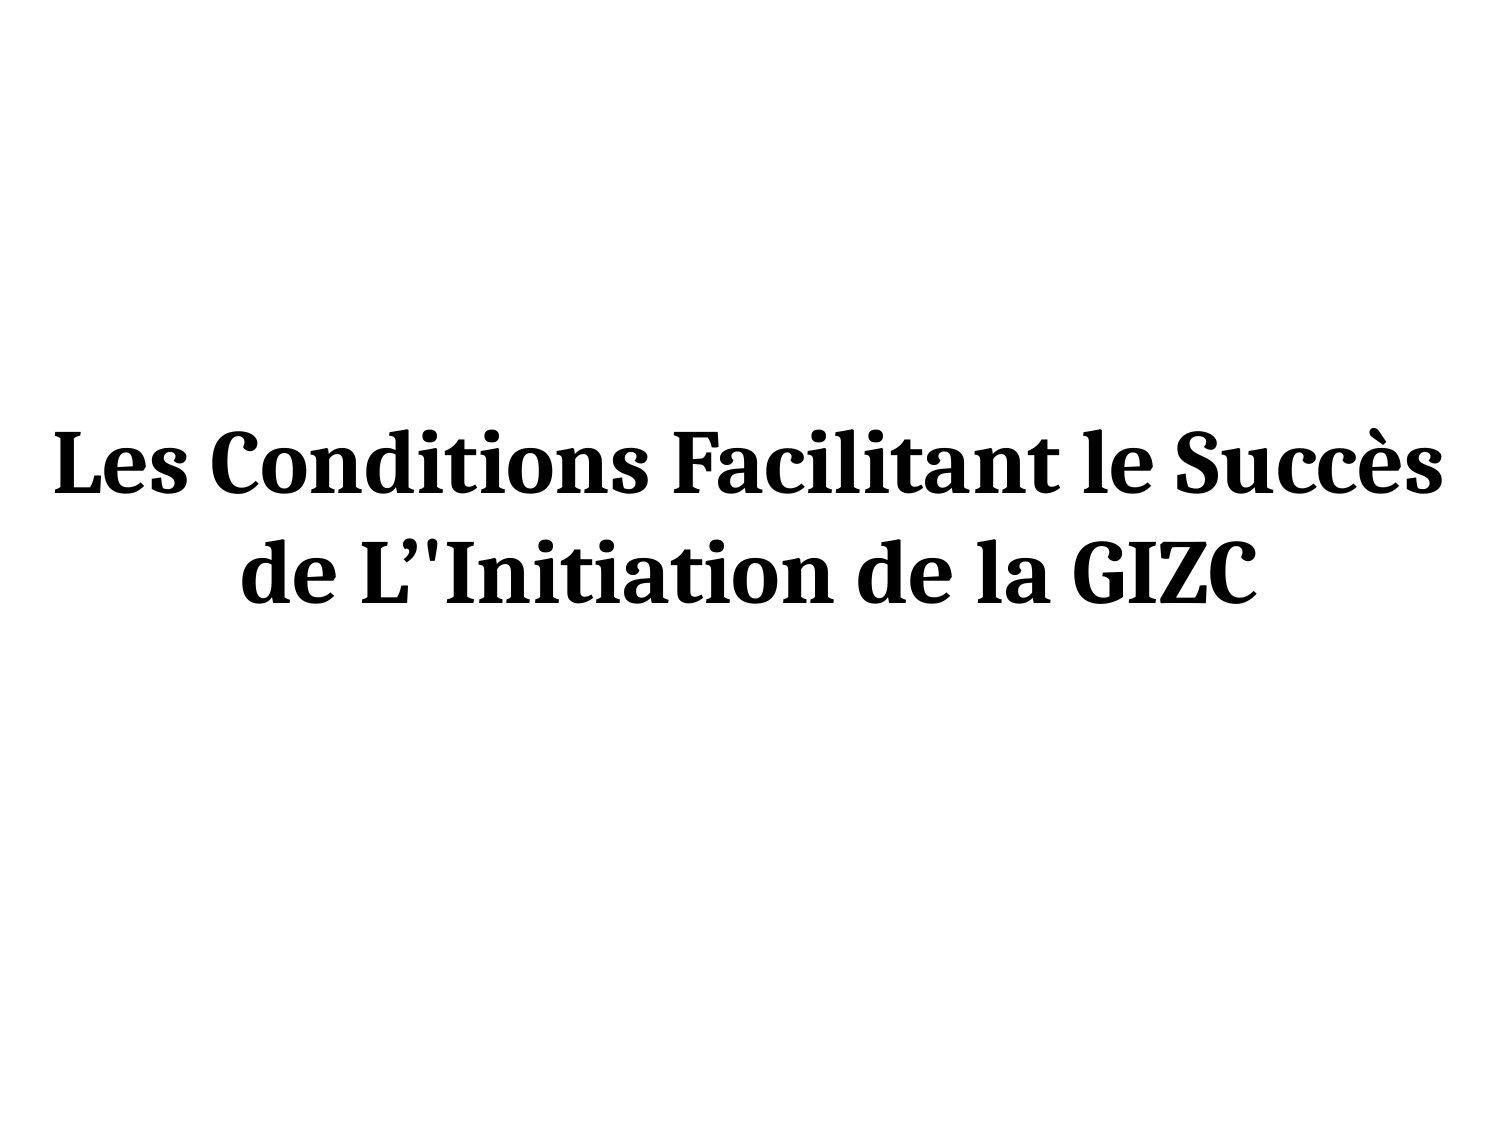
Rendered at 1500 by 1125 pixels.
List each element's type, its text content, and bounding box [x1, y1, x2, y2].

title Les Conditions Facilitant le Succès de L’'Initiation de la GIZC [0, 349, 1500, 675]
